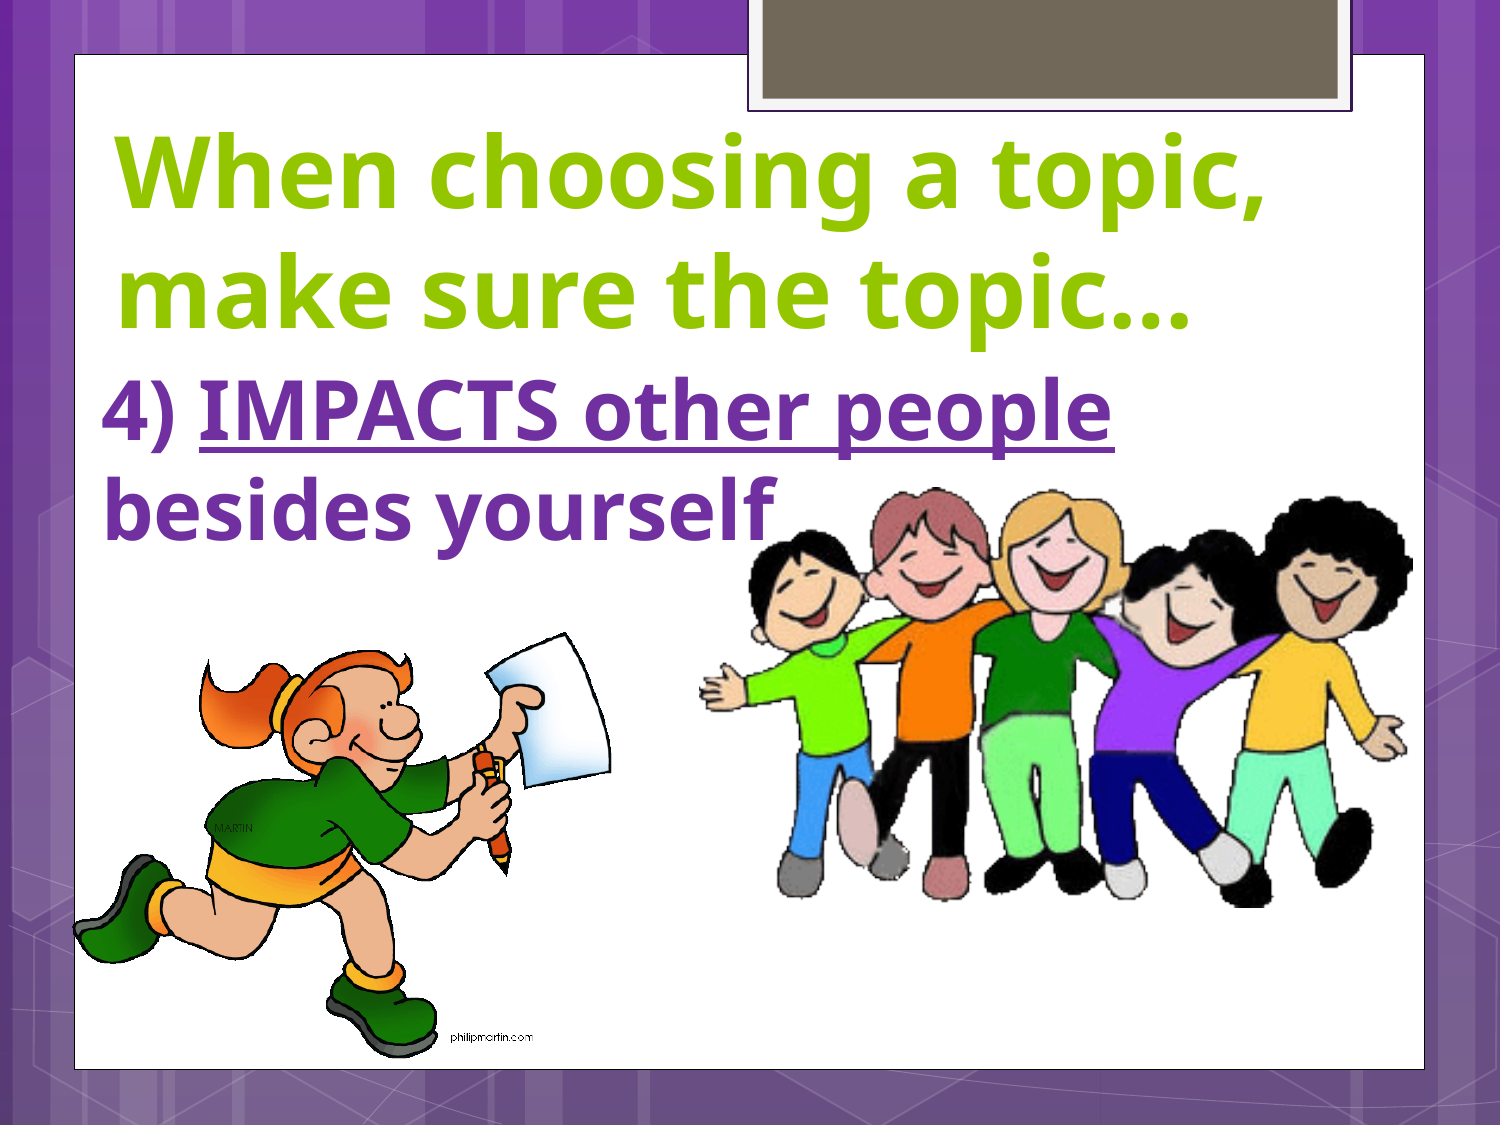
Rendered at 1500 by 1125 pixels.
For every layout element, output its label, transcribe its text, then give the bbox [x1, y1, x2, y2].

title When choosing a topic, make sure the topic… [99, 168, 1413, 350]
picture [62, 624, 626, 1065]
picture [699, 487, 1413, 909]
list 4) IMPACTS other people besides yourself [75, 350, 1425, 926]
